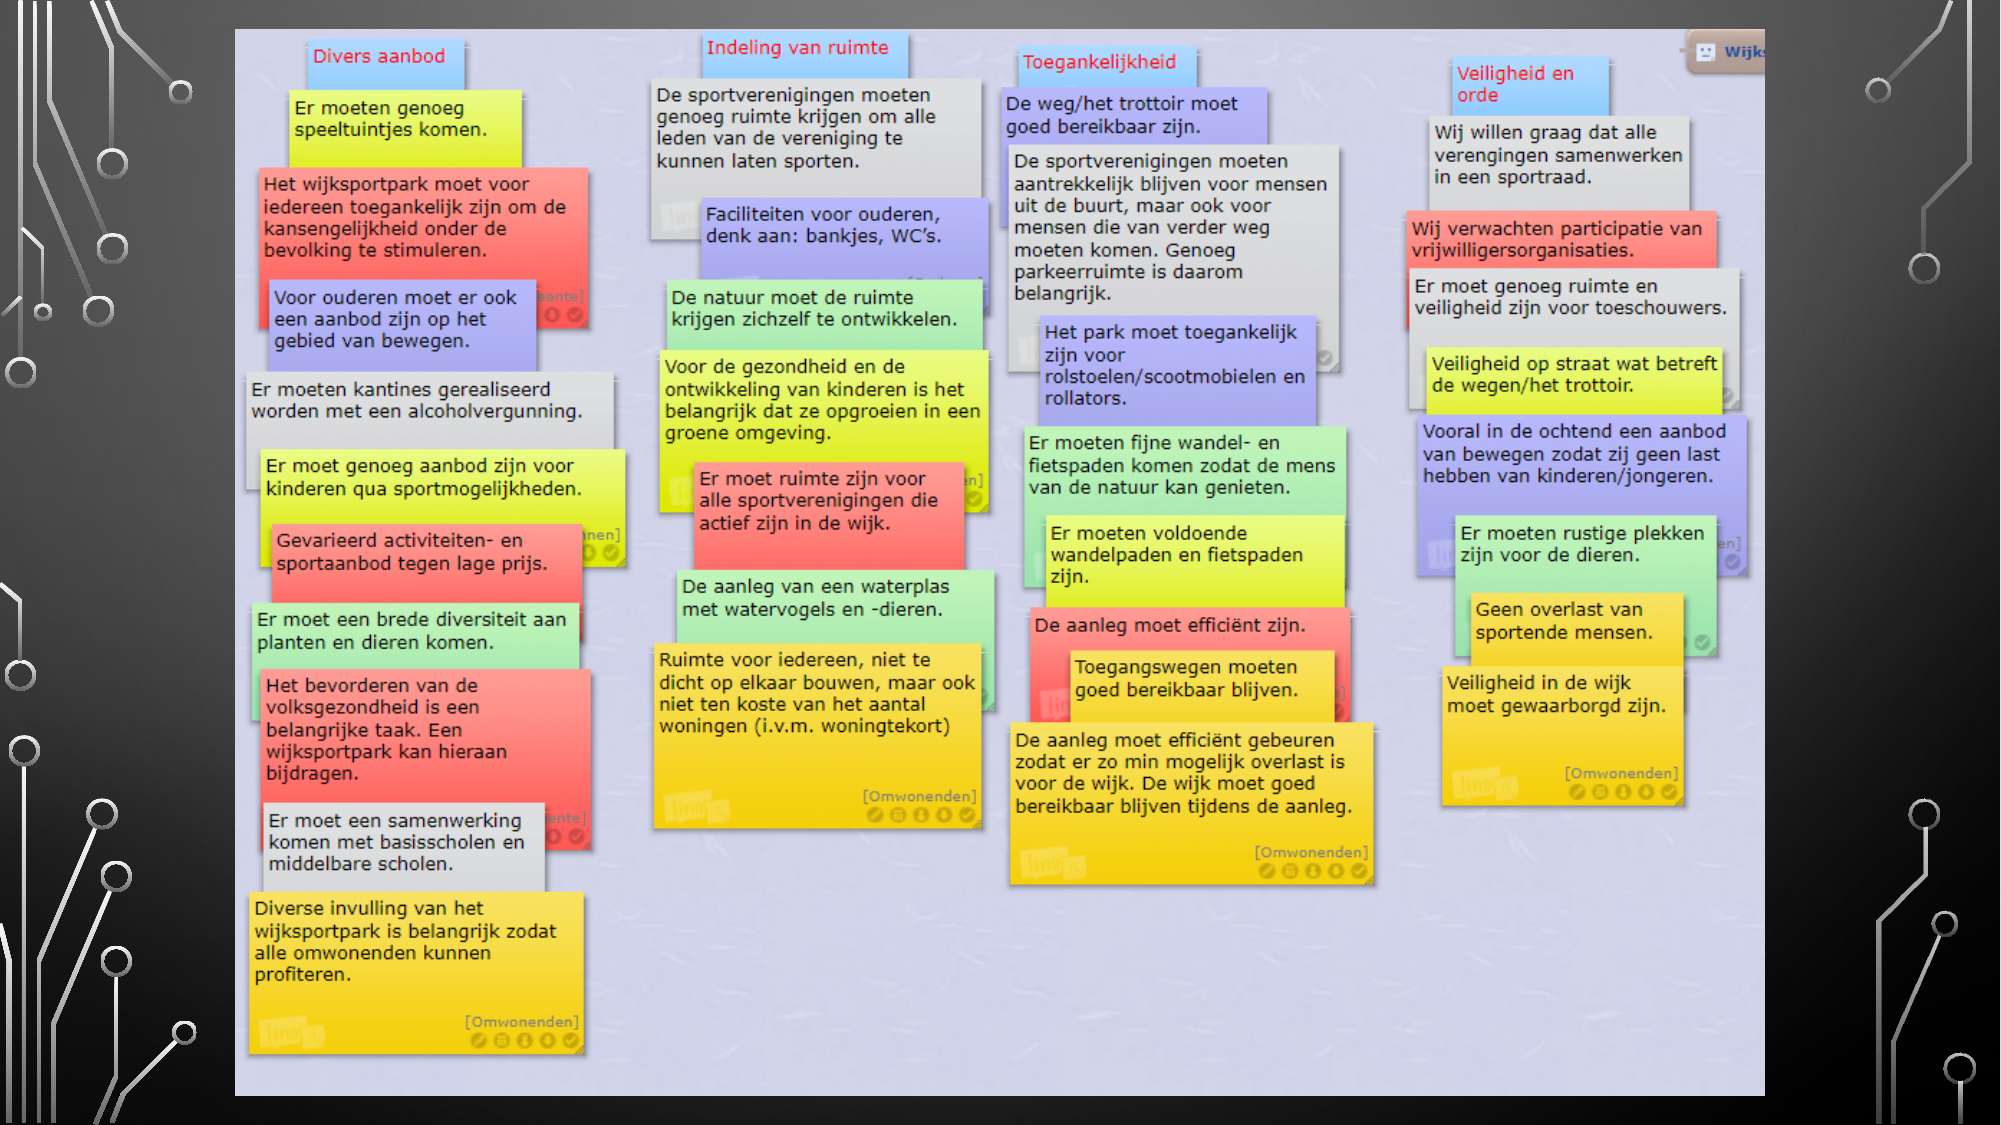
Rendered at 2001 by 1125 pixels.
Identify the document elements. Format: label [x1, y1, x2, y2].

picture [234, 28, 1766, 1097]
